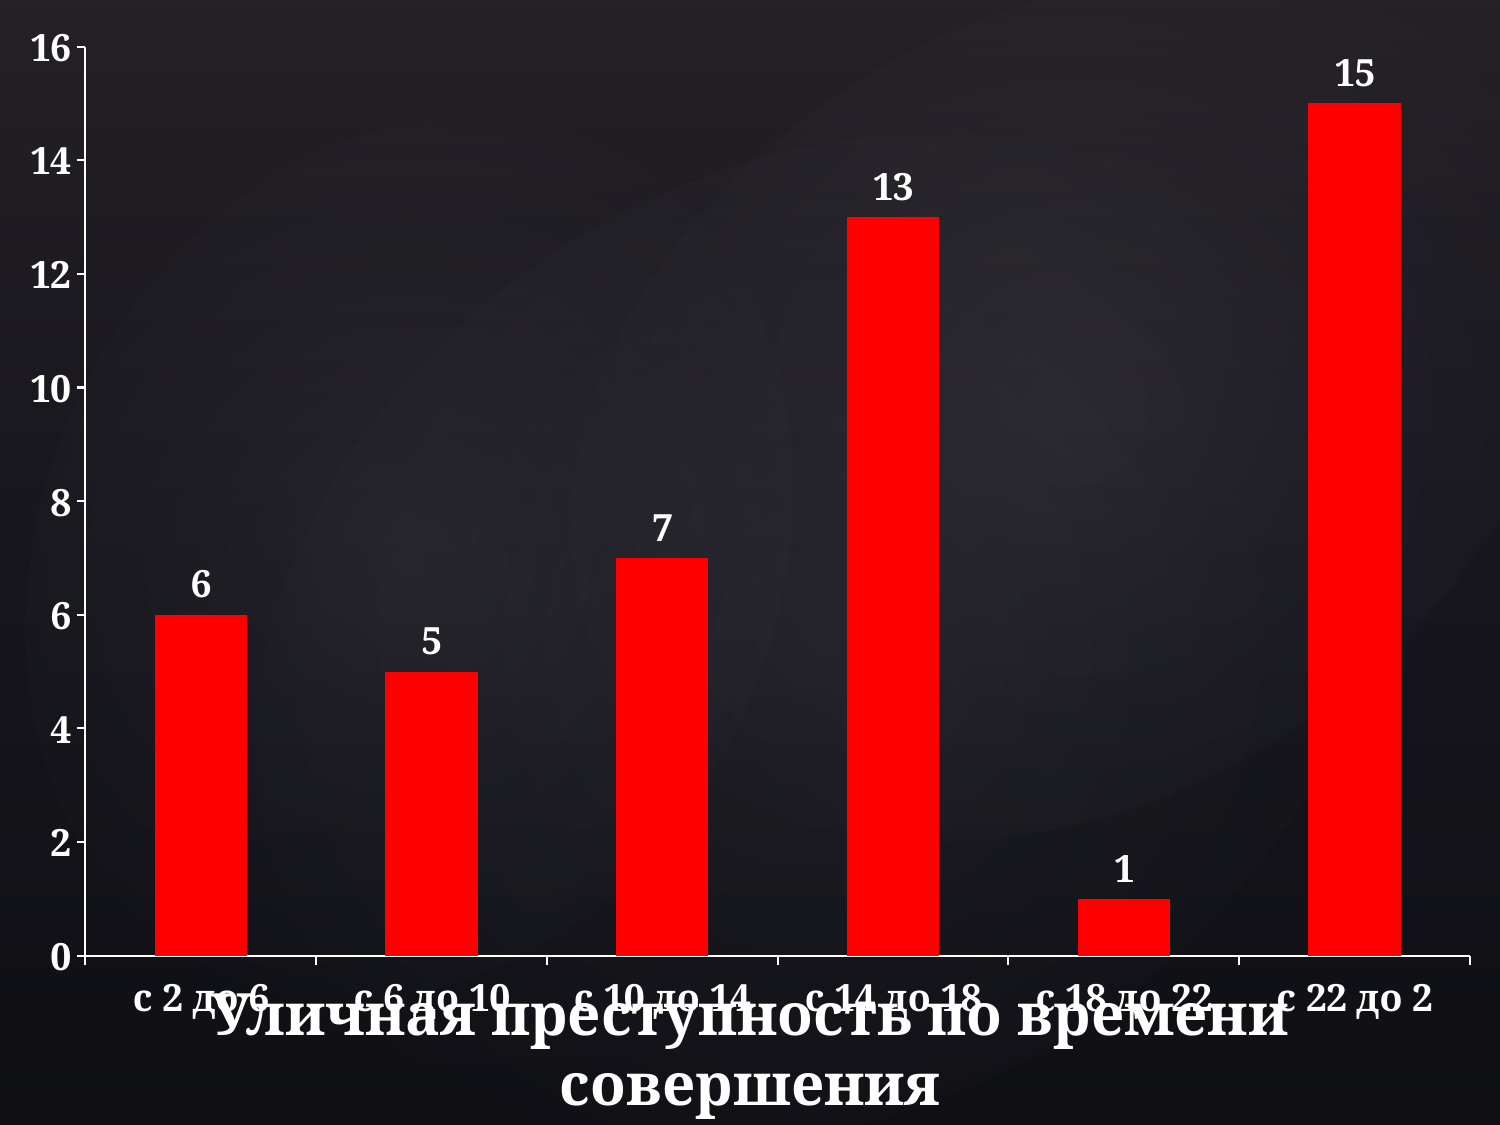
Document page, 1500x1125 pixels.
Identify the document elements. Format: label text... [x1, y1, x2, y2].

title Уличная преступность по времени совершения [0, 1056, 1500, 1125]
chart [0, 0, 1500, 1044]
